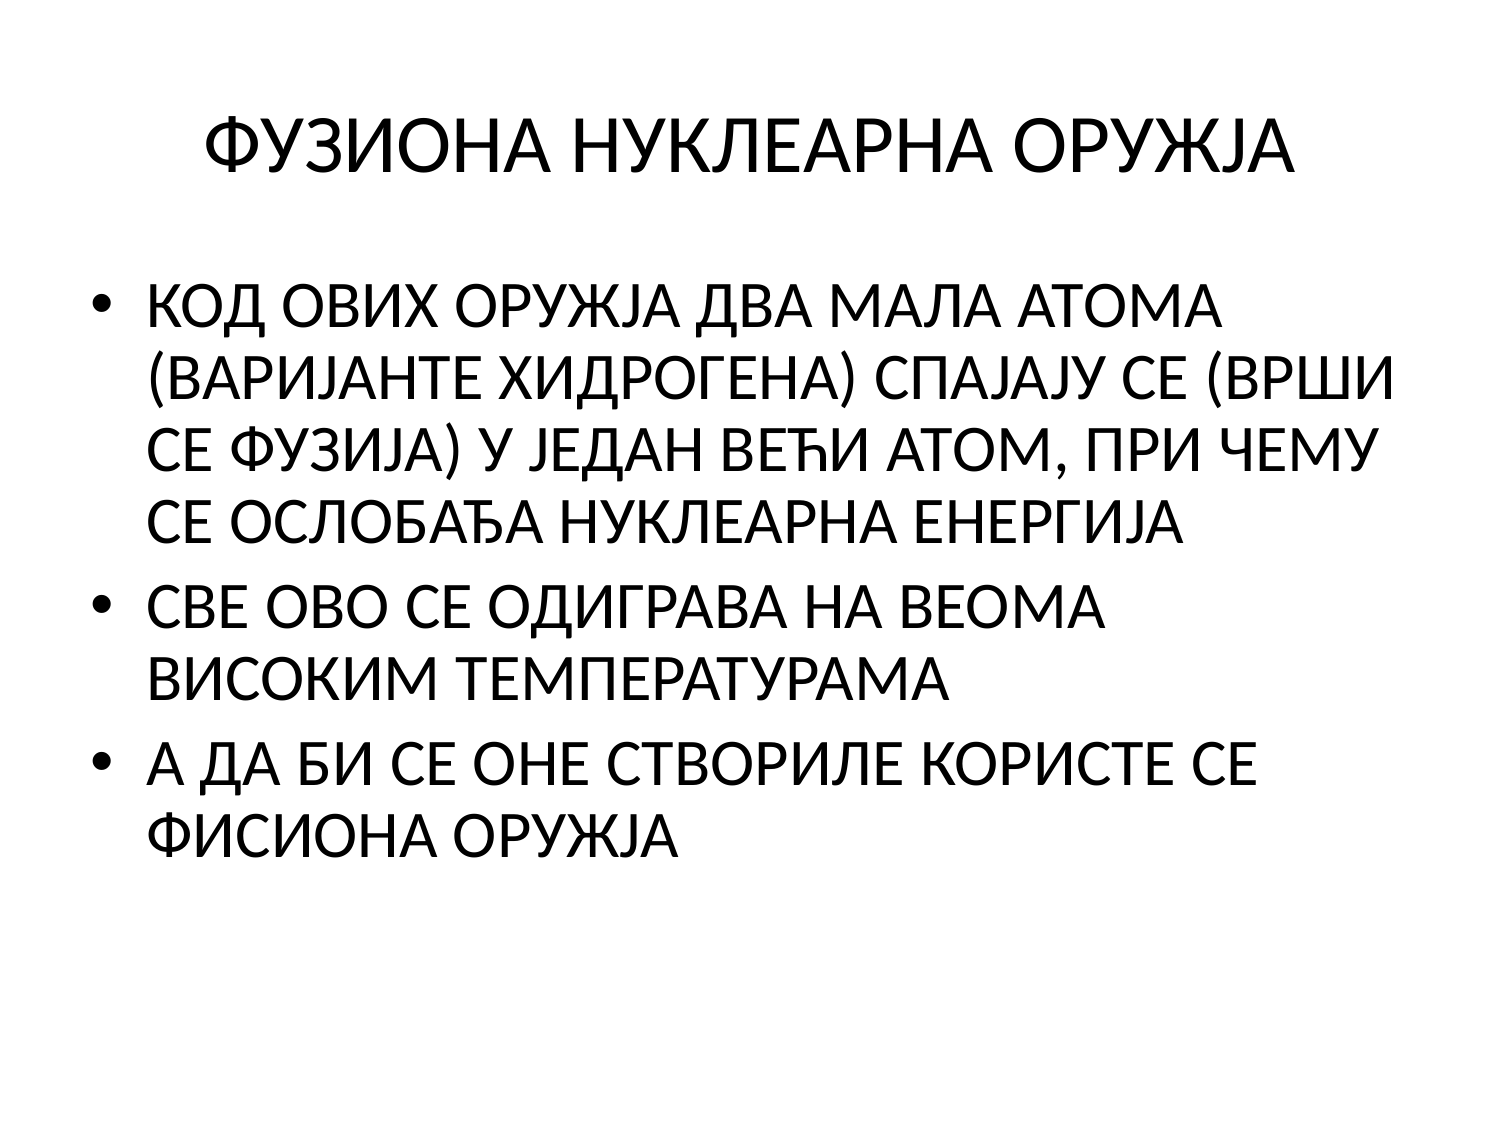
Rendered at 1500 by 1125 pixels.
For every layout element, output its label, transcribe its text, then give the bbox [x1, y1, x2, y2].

title ФУЗИОНА НУКЛЕАРНА ОРУЖЈА [75, 45, 1425, 233]
list КОД ОВИХ ОРУЖЈА ДВА МАЛА АТОМА (ВАРИЈАНТЕ ХИДРОГЕНА) СПАЈАЈУ СЕ (ВРШИ СЕ ФУЗИЈА) У ЈЕДАН ВЕЋИ АТОМ, ПРИ ЧЕМУ СЕ ОСЛОБАЂА НУКЛЕАРНА ЕНЕРГИЈА СВЕ ОВО СЕ ОДИГРАВА НА ВЕОМА ВИСОКИМ ТЕМПЕРАТУРАМА А ДА БИ СЕ ОНЕ СТВОРИЛЕ КОРИСТЕ СЕ ФИСИОНА ОРУЖЈА [75, 262, 1425, 1005]
